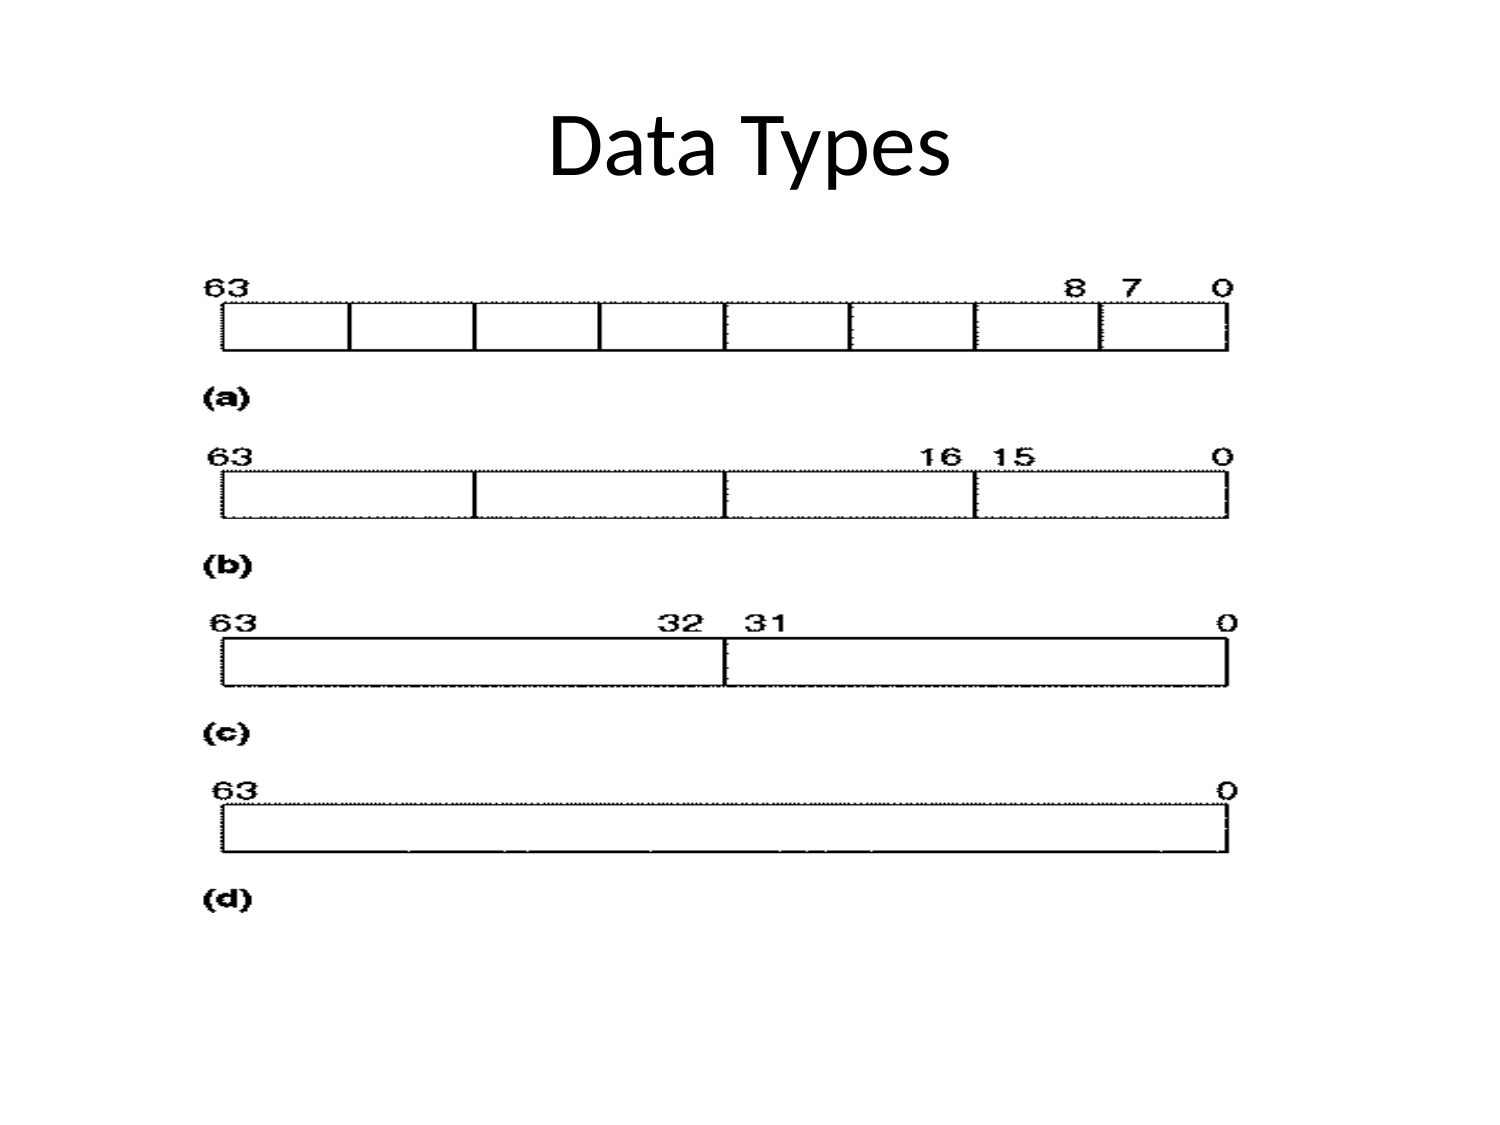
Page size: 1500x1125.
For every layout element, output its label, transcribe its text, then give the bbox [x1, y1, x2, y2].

title Data Types [75, 45, 1425, 233]
picture [199, 271, 1242, 913]
